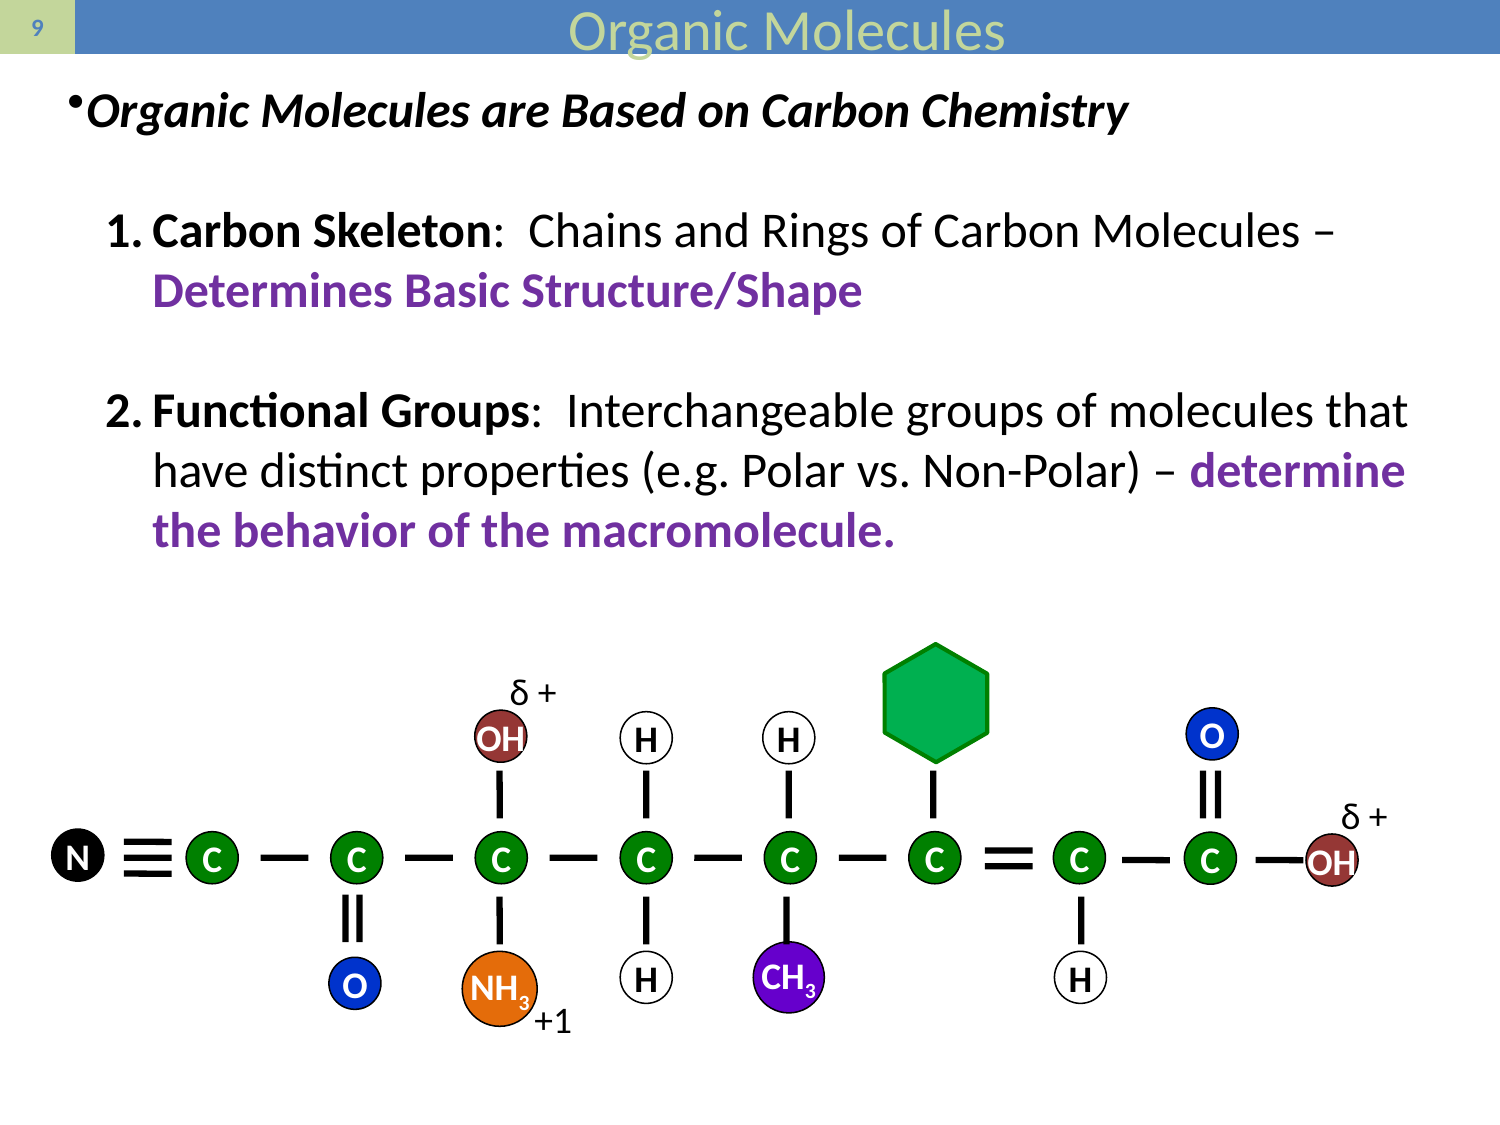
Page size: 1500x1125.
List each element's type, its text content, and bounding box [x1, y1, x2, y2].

text_box N [51, 829, 104, 882]
text_box CH3 [753, 952, 825, 1013]
text_box H [1054, 954, 1107, 1004]
text_box Organic Molecules are Based on Carbon Chemistry Carbon Skeleton: Chains and Rings of Carbon Molecules – Determines Basic Structure/Shape Functional Groups: Interchangeable groups of molecules that have distinct properties (e.g. Polar vs. Non-Polar) – determine the behavior of the macromolecule. [52, 70, 1448, 566]
text_box O [1186, 707, 1239, 760]
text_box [764, 770, 1304, 945]
text_box H [620, 711, 673, 764]
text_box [549, 770, 743, 945]
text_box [461, 951, 598, 1050]
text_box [1307, 784, 1405, 887]
text_box O [328, 957, 381, 1010]
text_box H [762, 711, 815, 764]
text_box H [620, 954, 673, 1004]
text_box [474, 660, 573, 763]
title Organic Molecules [75, 0, 1500, 54]
text_box [882, 642, 990, 765]
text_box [123, 770, 528, 945]
